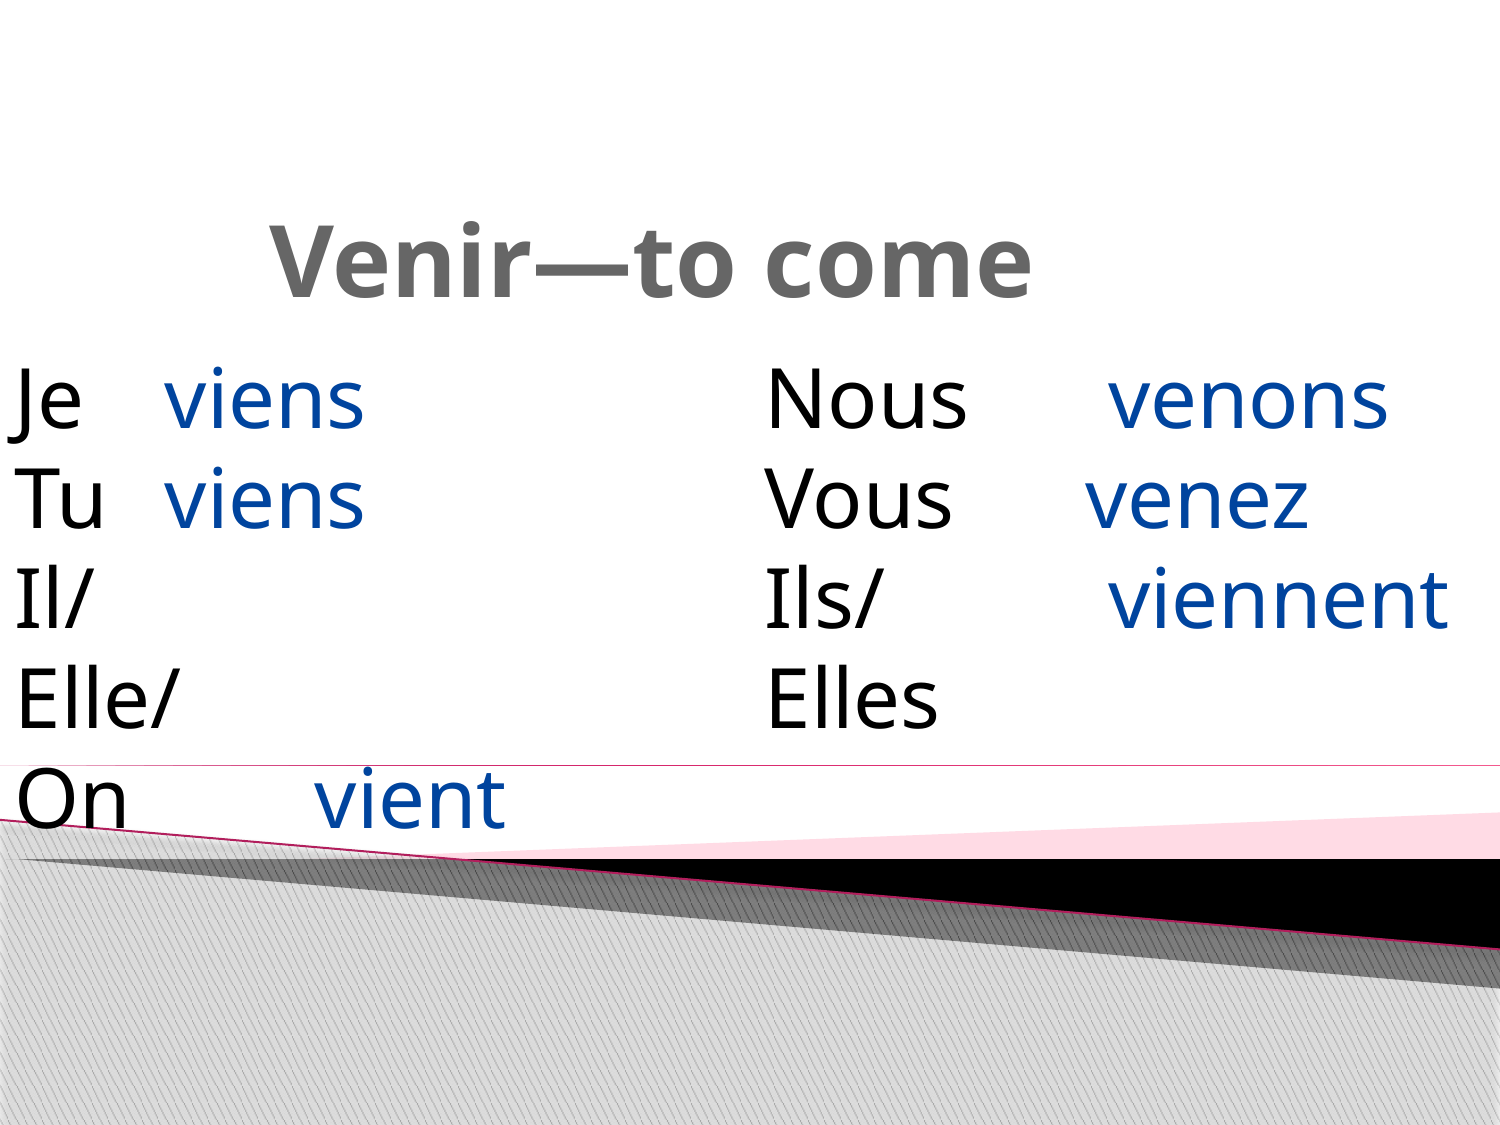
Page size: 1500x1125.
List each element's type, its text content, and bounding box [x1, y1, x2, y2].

title Venir—to come [0, 24, 1050, 326]
text_box Je viens Nous venons Tu viens Vous venez Il/ Ils/ viennent Elle/ Elles On vient [0, 337, 1500, 853]
picture [5, 859, 1500, 989]
